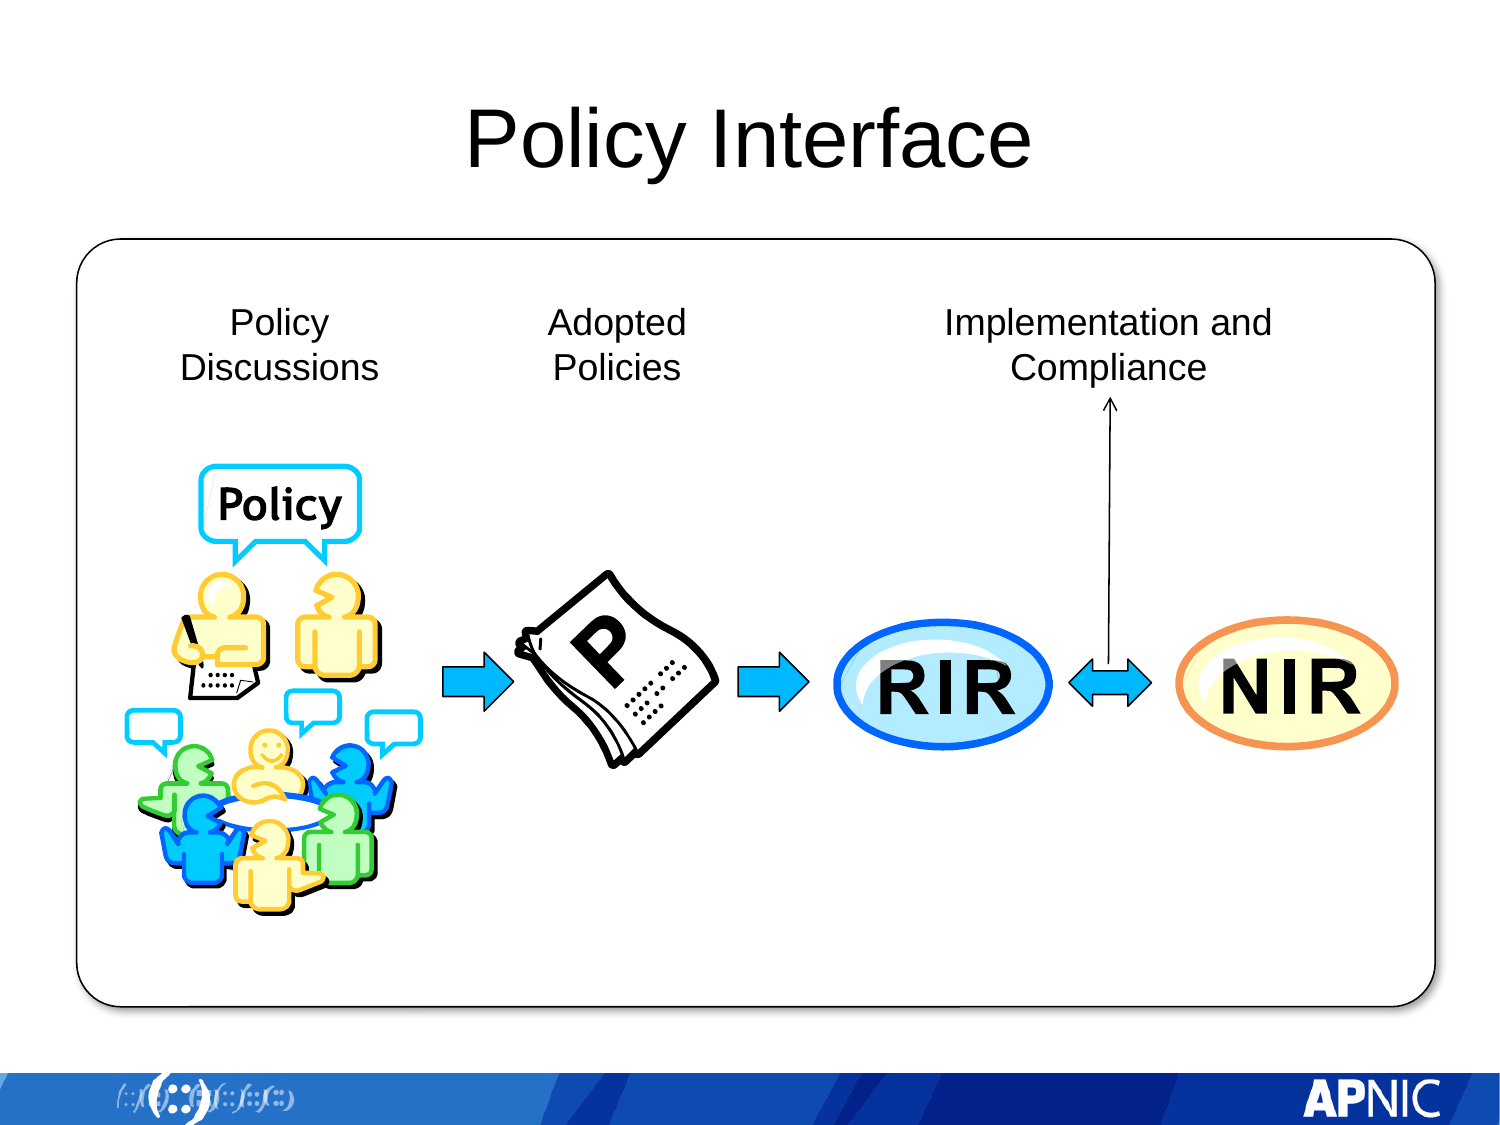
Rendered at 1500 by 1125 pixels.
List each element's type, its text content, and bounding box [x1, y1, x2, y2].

picture [1174, 615, 1400, 752]
text_box [76, 238, 1436, 1007]
text_box [1068, 659, 1152, 707]
text_box Adopted Policies [532, 291, 702, 396]
text_box Policy Discussions [164, 291, 395, 396]
picture [513, 569, 721, 770]
text_box [442, 652, 508, 712]
picture [832, 617, 1054, 752]
text_box [738, 652, 809, 712]
picture [123, 462, 425, 918]
picture [0, 1069, 1500, 1125]
text_box Implementation and Compliance [929, 290, 1288, 396]
title Policy Interface [74, 44, 1425, 233]
